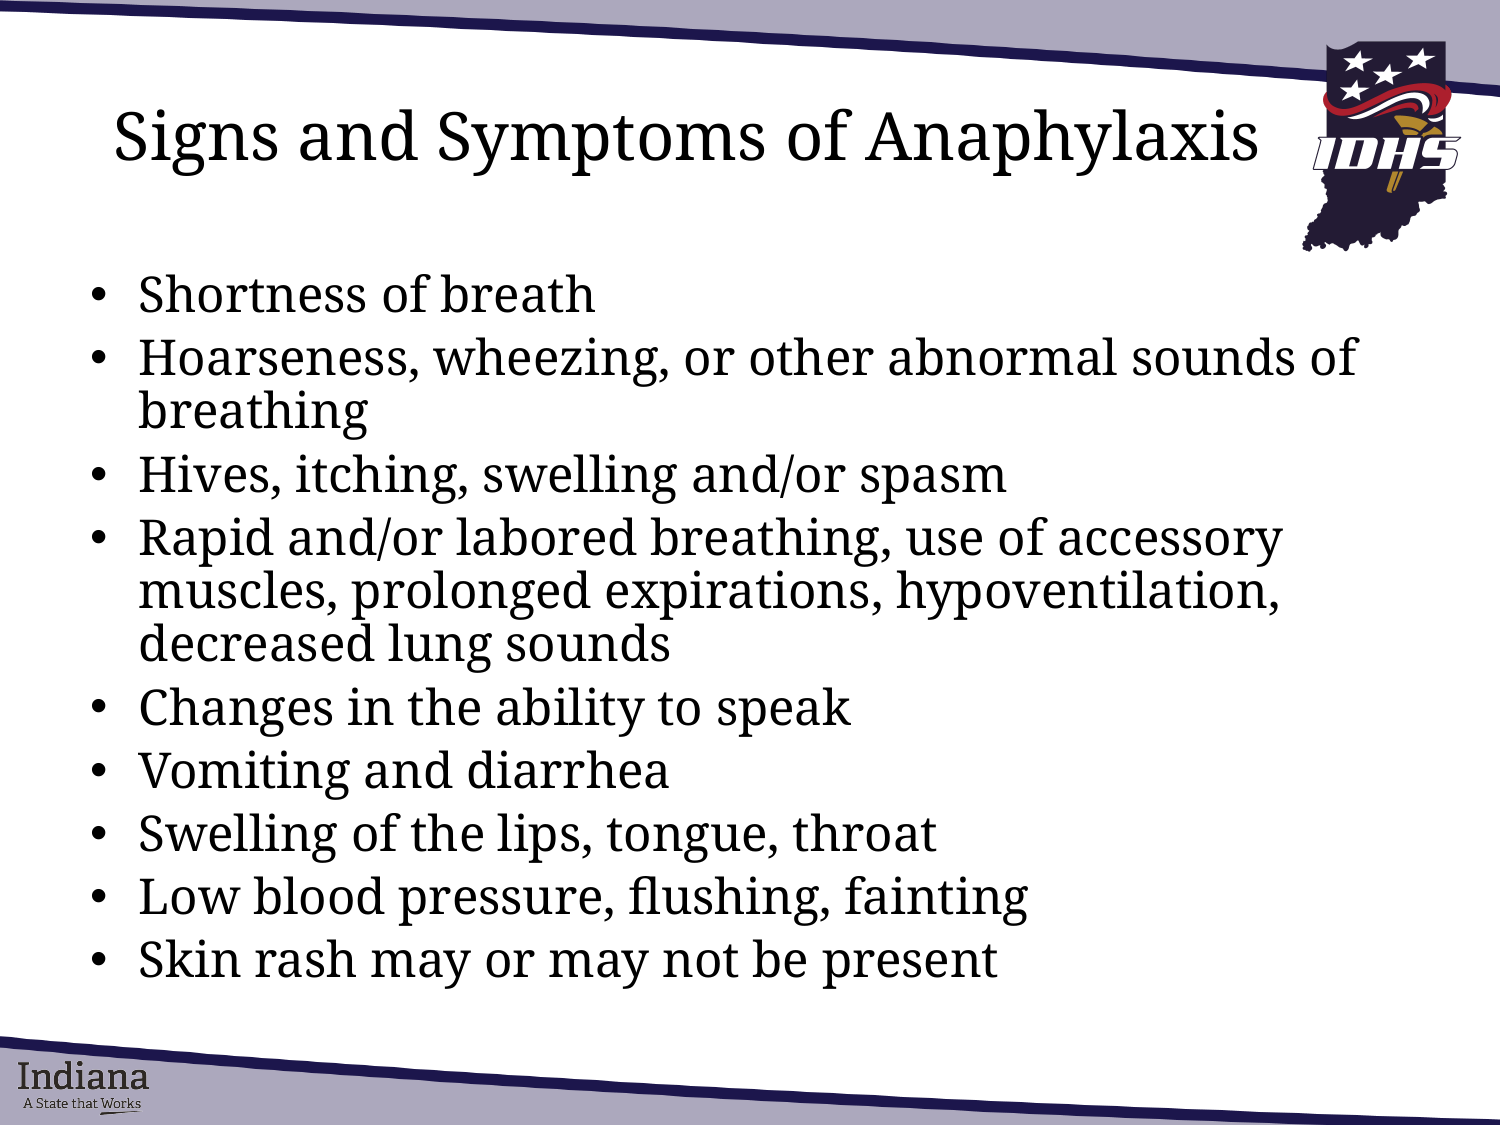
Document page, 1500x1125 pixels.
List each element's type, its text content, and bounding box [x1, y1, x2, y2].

title Signs and Symptoms of Anaphylaxis [75, 45, 1300, 233]
picture [0, 0, 1500, 1125]
list Shortness of breath Hoarseness, wheezing, or other abnormal sounds of breathing Hives, itching, swelling and/or spasm Rapid and/or labored breathing, use of accessory muscles, prolonged expirations, hypoventilation, decreased lung sounds Changes in the ability to speak Vomiting and diarrhea Swelling of the lips, tongue, throat Low blood pressure, flushing, fainting Skin rash may or may not be present [75, 262, 1425, 1005]
